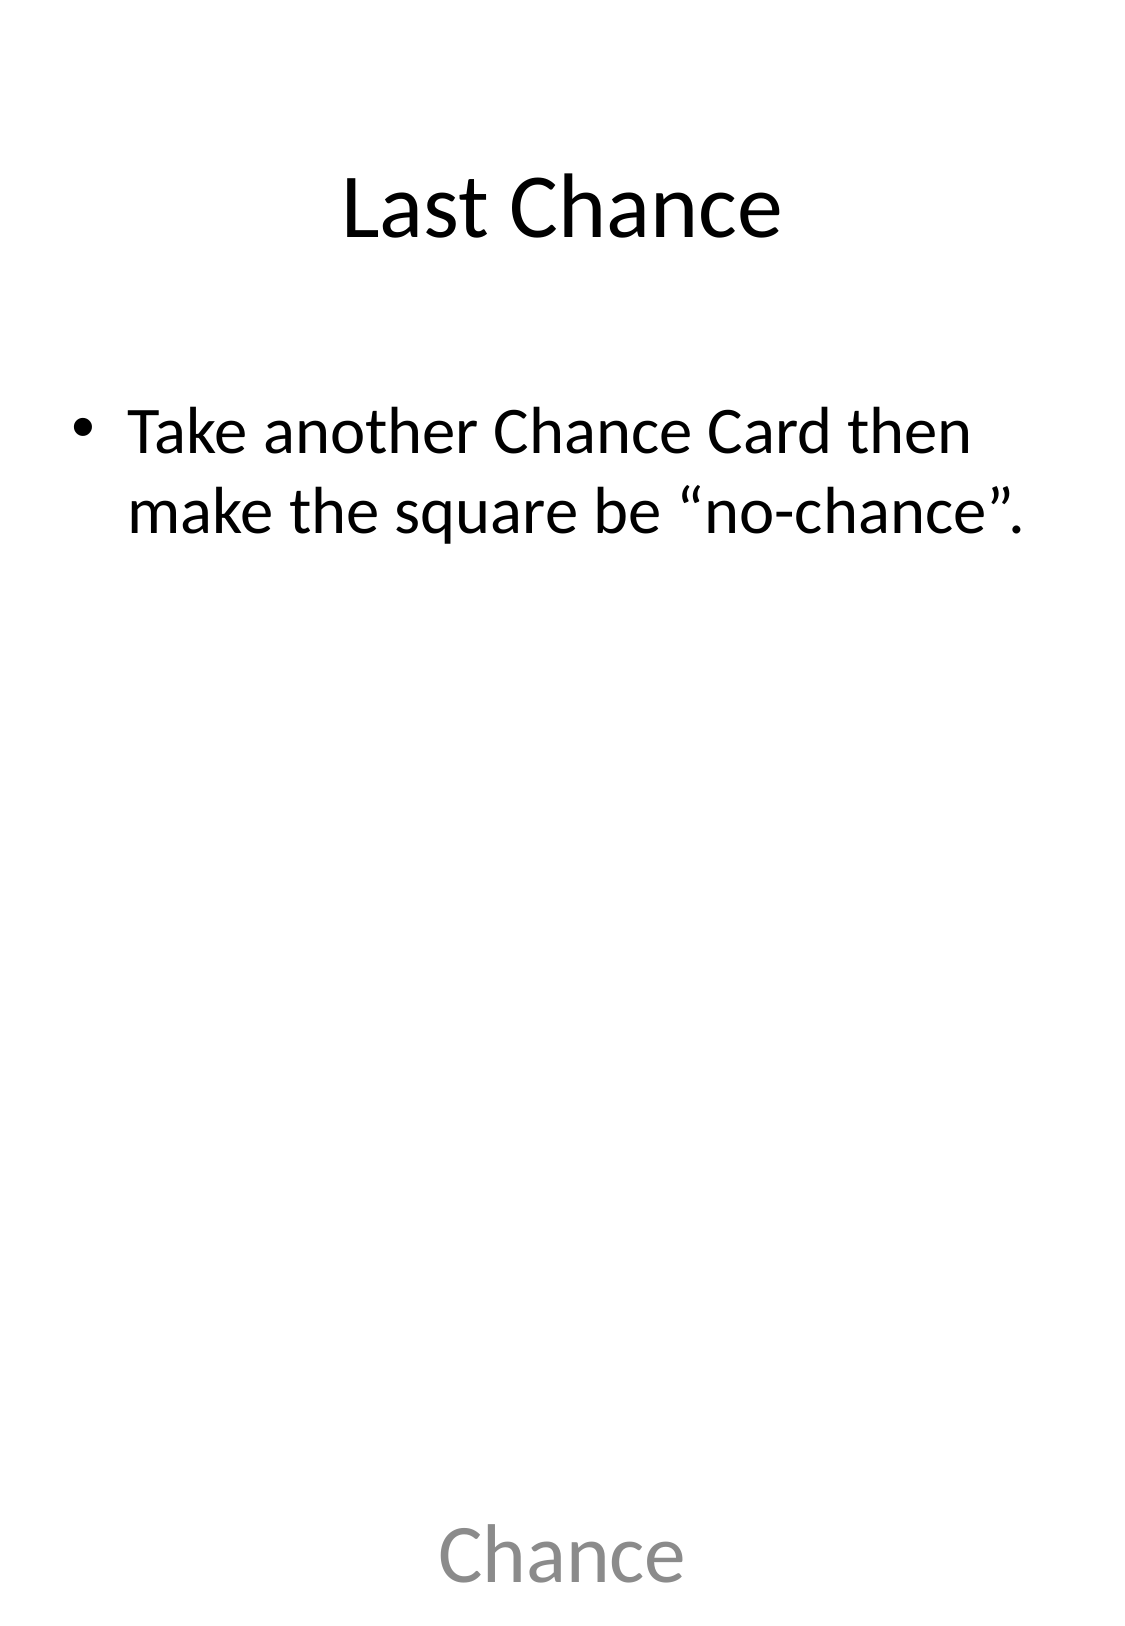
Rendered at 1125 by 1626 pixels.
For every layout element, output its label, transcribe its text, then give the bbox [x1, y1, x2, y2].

list Take another Chance Card then make the square be “no-chance”. [56, 379, 1069, 1452]
footer Chance [384, 1506, 741, 1593]
title Last Chance [56, 65, 1069, 336]
